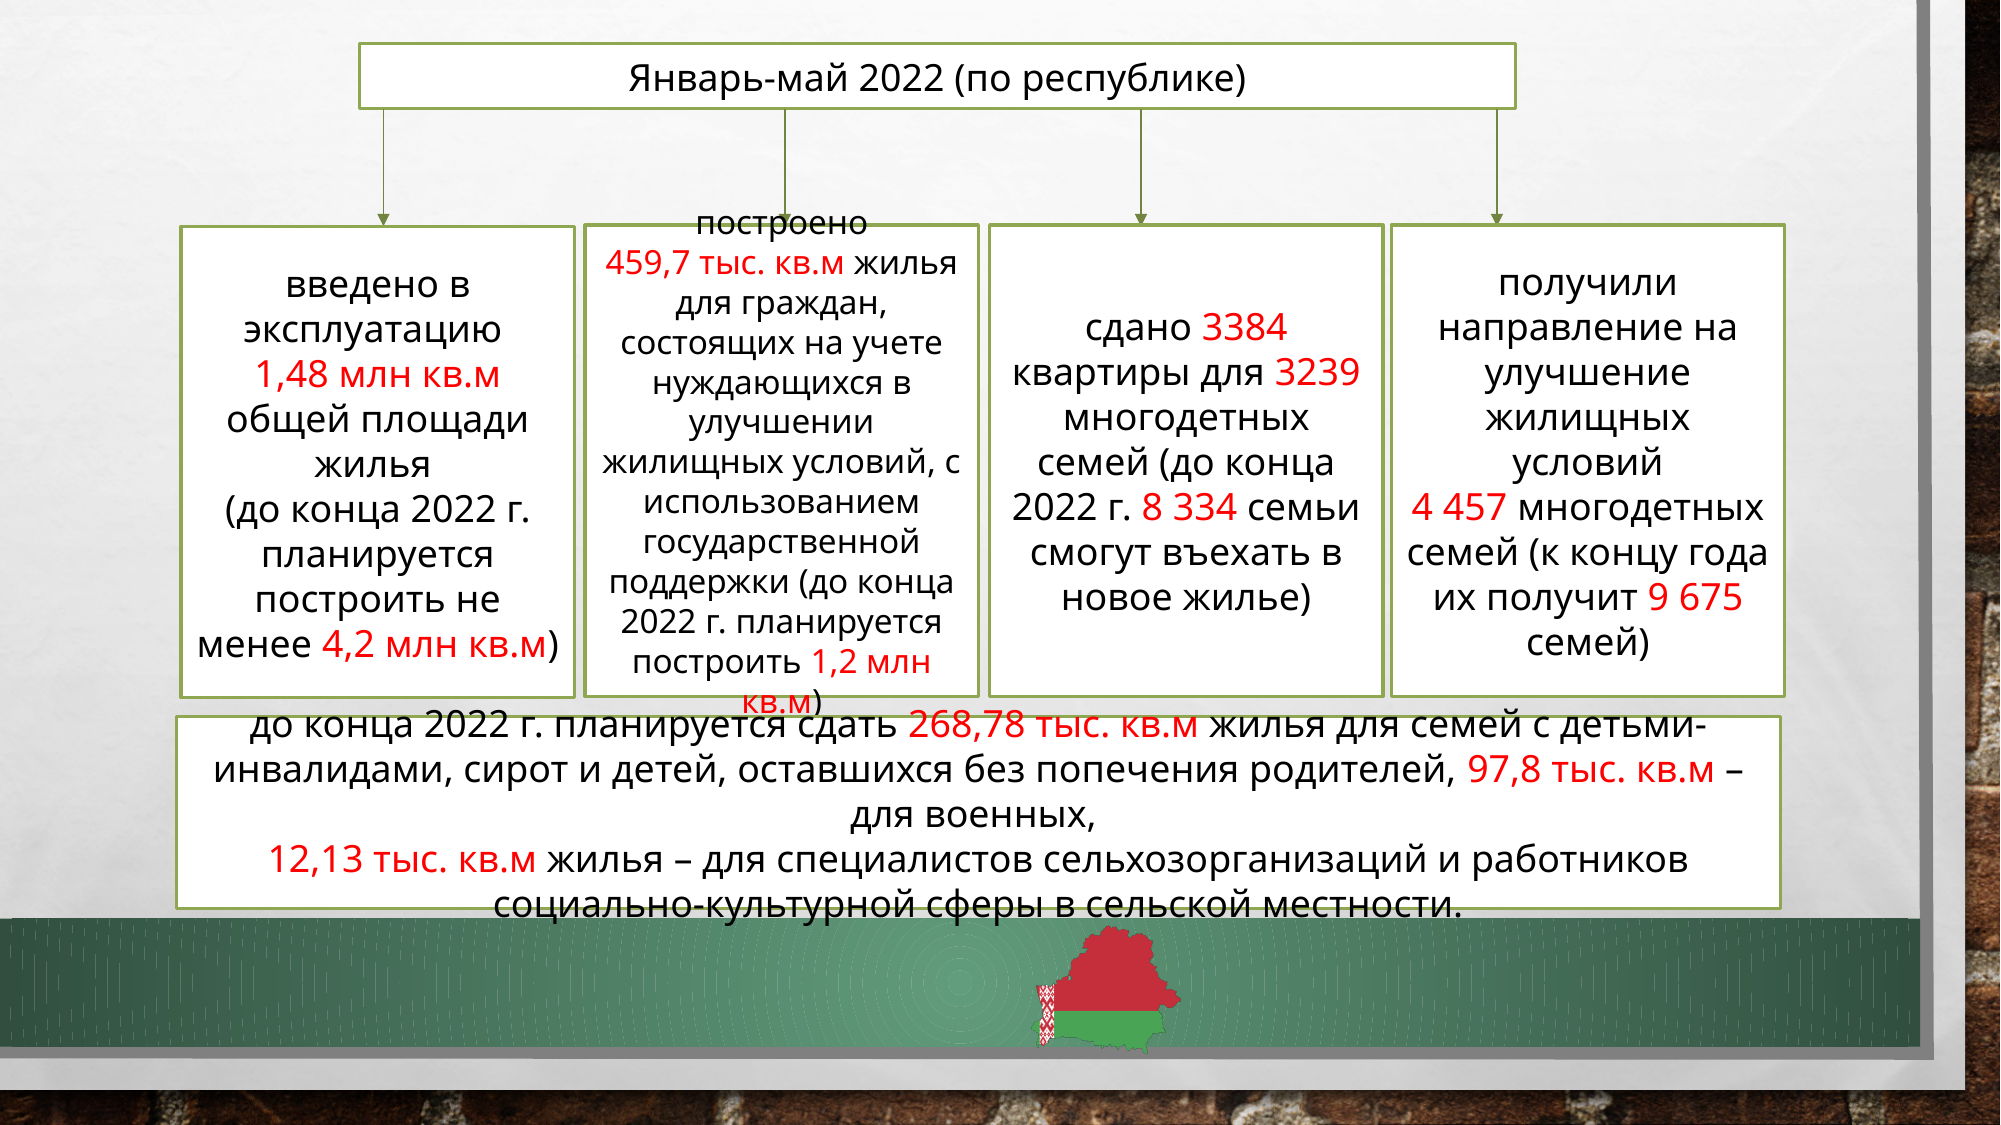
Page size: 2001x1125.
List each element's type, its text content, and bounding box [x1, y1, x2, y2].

picture [1031, 924, 1181, 1055]
text_box получили направление на улучшение жилищных условий 4 457 многодетных семей (к концу года их получит 9 675 семей) [1390, 223, 1786, 698]
text_box построено 459,7 тыс. кв.м жилья для граждан, состоящих на учете нуждающихся в улучшении жилищных условий, с использованием государственной поддержки (до конца 2022 г. планируется построить 1,2 млн кв.м) [583, 223, 980, 698]
text_box сдано 3384 квартиры для 3239 многодетных семей (до конца 2022 г. 8 334 семьи смогут въехать в новое жилье) [988, 223, 1385, 698]
text_box введено в эксплуатацию 1,48 млн кв.м общей площади жилья (до конца 2022 г. планируется построить не менее 4,2 млн кв.м) [179, 225, 576, 699]
text_box до конца 2022 г. планируется сдать 268,78 тыс. кв.м жилья для семей с детьми-инвалидами, сирот и детей, оставшихся без попечения родителей, 97,8 тыс. кв.м – для военных, 12,13 тыс. кв.м жилья – для специалистов сельхозорганизаций и работников социально-культурной сферы в сельской местности. [175, 715, 1782, 910]
picture [0, 0, 2000, 1125]
text_box Январь-май 2022 (по республике) [358, 42, 1517, 110]
